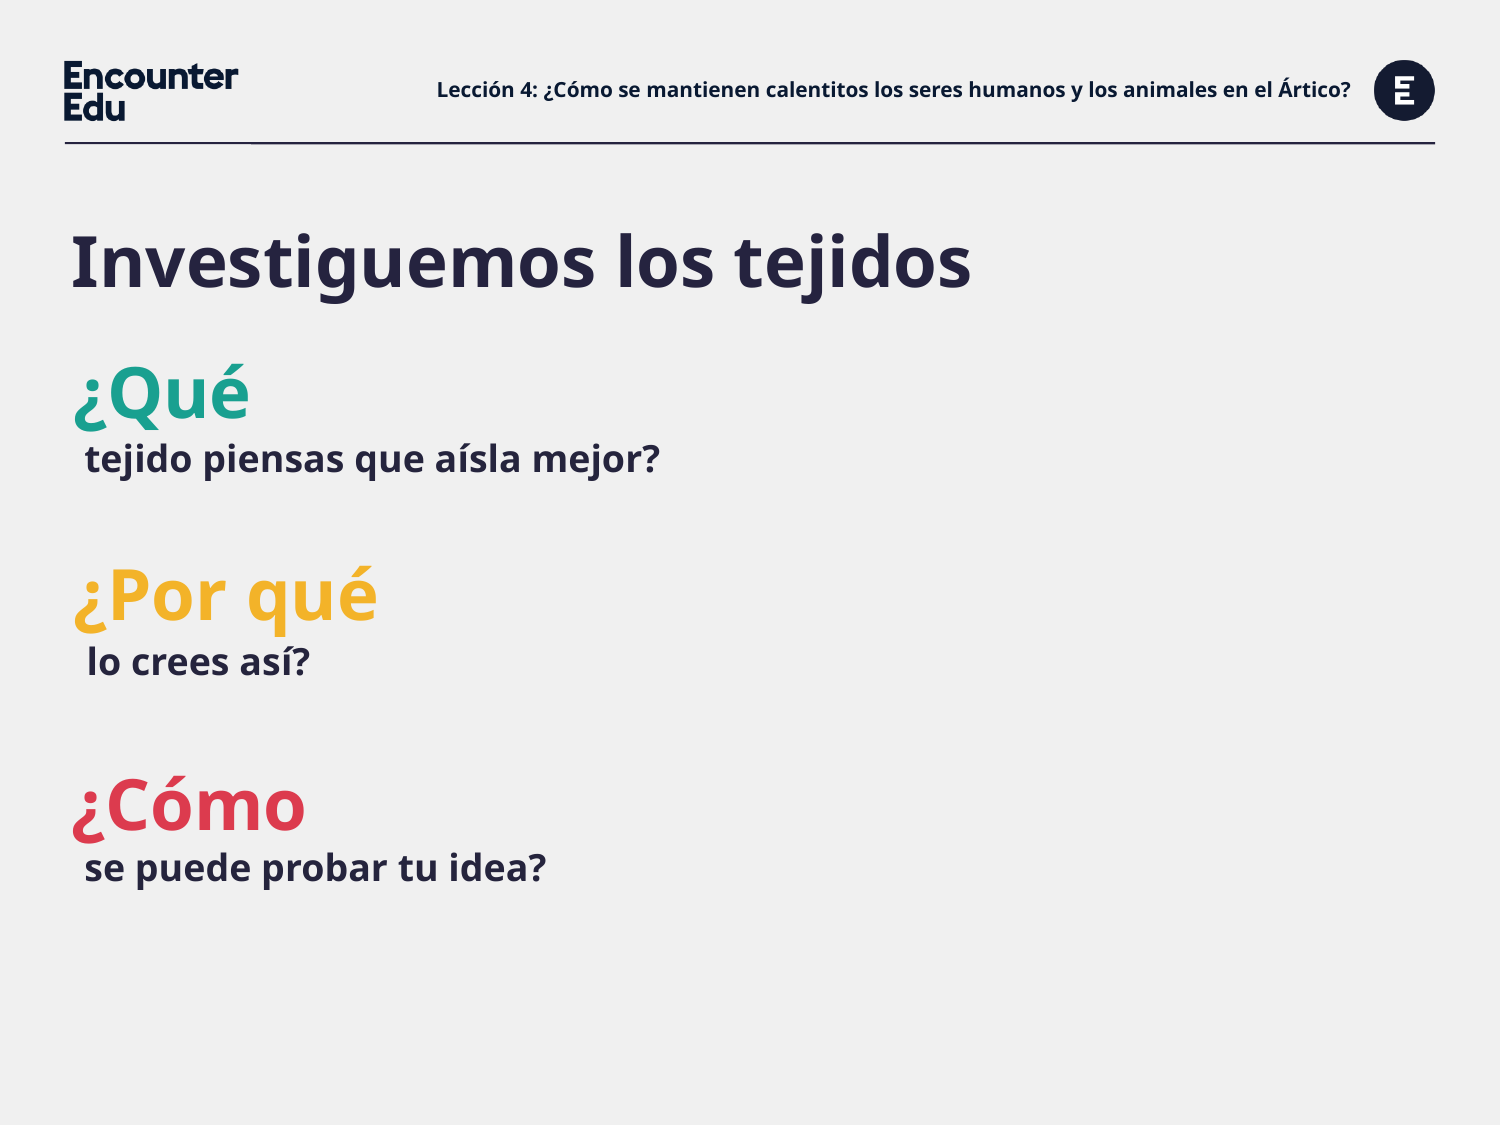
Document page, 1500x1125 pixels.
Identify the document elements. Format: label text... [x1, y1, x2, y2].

text_box lo crees así? [71, 630, 1195, 691]
text_box ¿Por qué [73, 549, 405, 630]
text_box ¿Cómo [71, 758, 366, 836]
title Lección 4: ¿Cómo se mantienen calentitos los seres humanos y los animales en el Ártico? [297, 67, 1359, 114]
text_box tejido piensas que aísla mejor? [69, 427, 1192, 488]
text_box ¿Qué [73, 347, 638, 433]
picture [60, 59, 243, 122]
text_box se puede probar tu idea? [69, 836, 1192, 896]
text_box Investiguemos los tejidos [64, 219, 1418, 311]
picture [1372, 58, 1436, 122]
